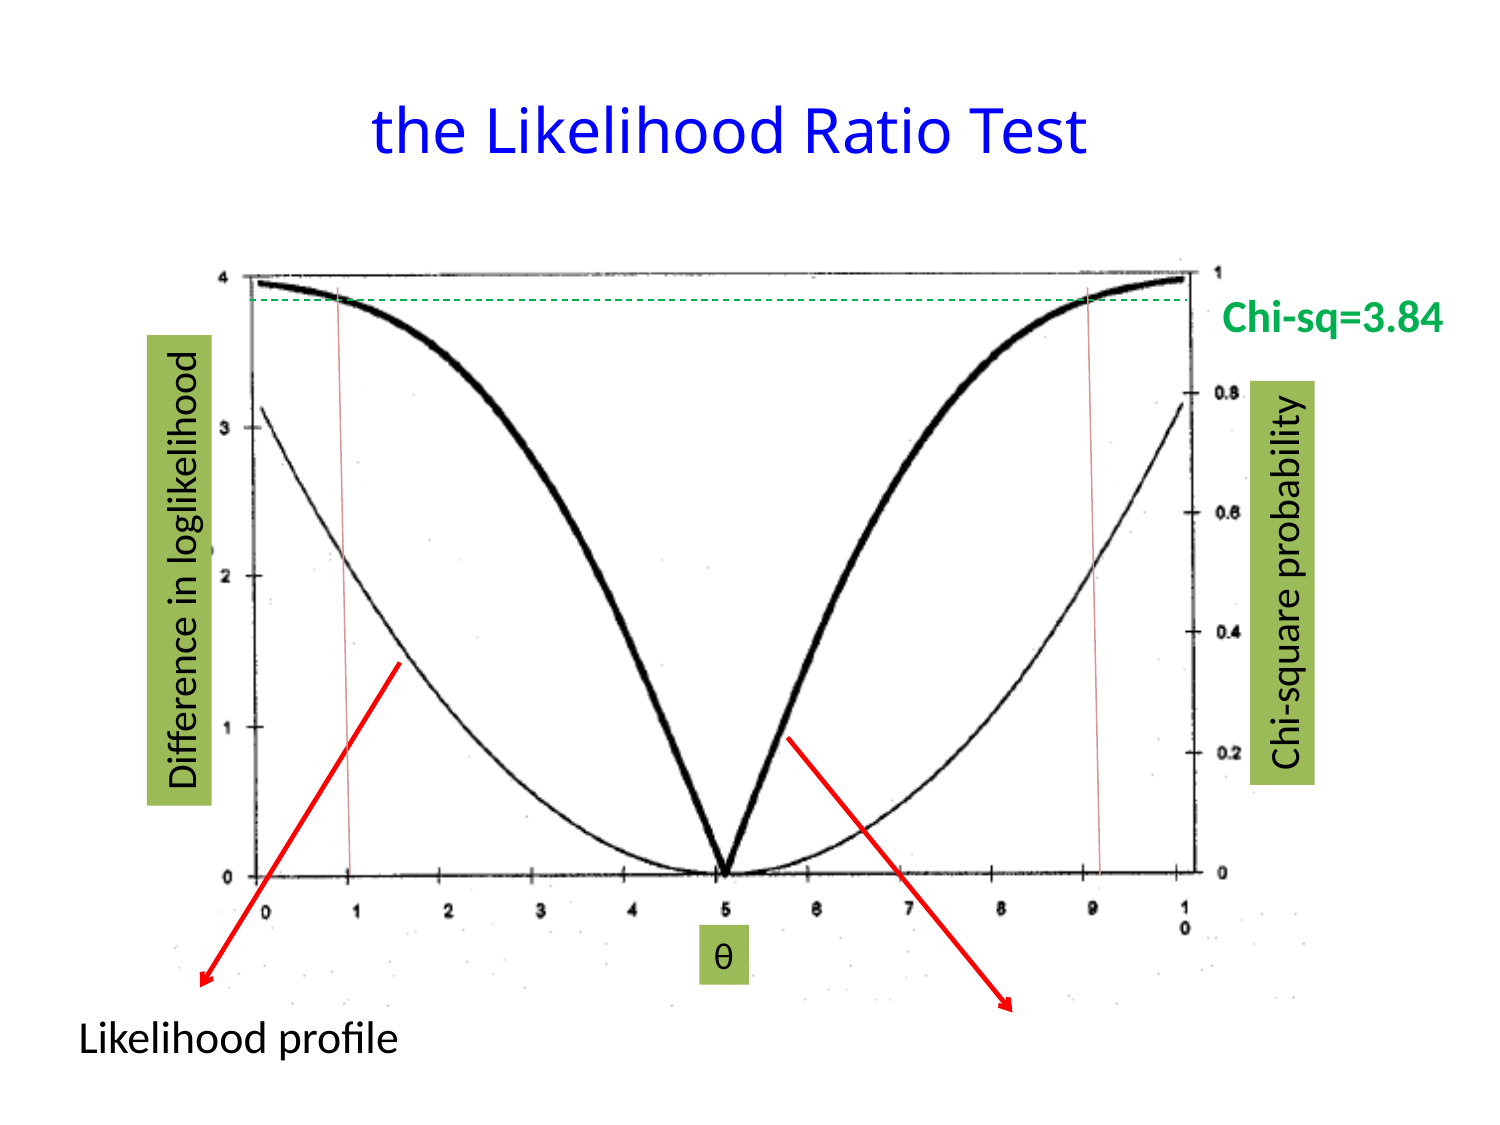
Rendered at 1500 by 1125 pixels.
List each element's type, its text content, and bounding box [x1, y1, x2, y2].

text_box Likelihood profile [63, 999, 415, 1070]
title the Likelihood Ratio Test [150, 69, 1295, 188]
text_box Chi-sq=3.84 [1309, 279, 1460, 350]
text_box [337, 287, 351, 876]
picture [137, 249, 1306, 1007]
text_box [199, 662, 401, 988]
text_box Chi-square probability [1309, 380, 1315, 785]
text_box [787, 737, 1013, 1013]
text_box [1087, 287, 1101, 876]
